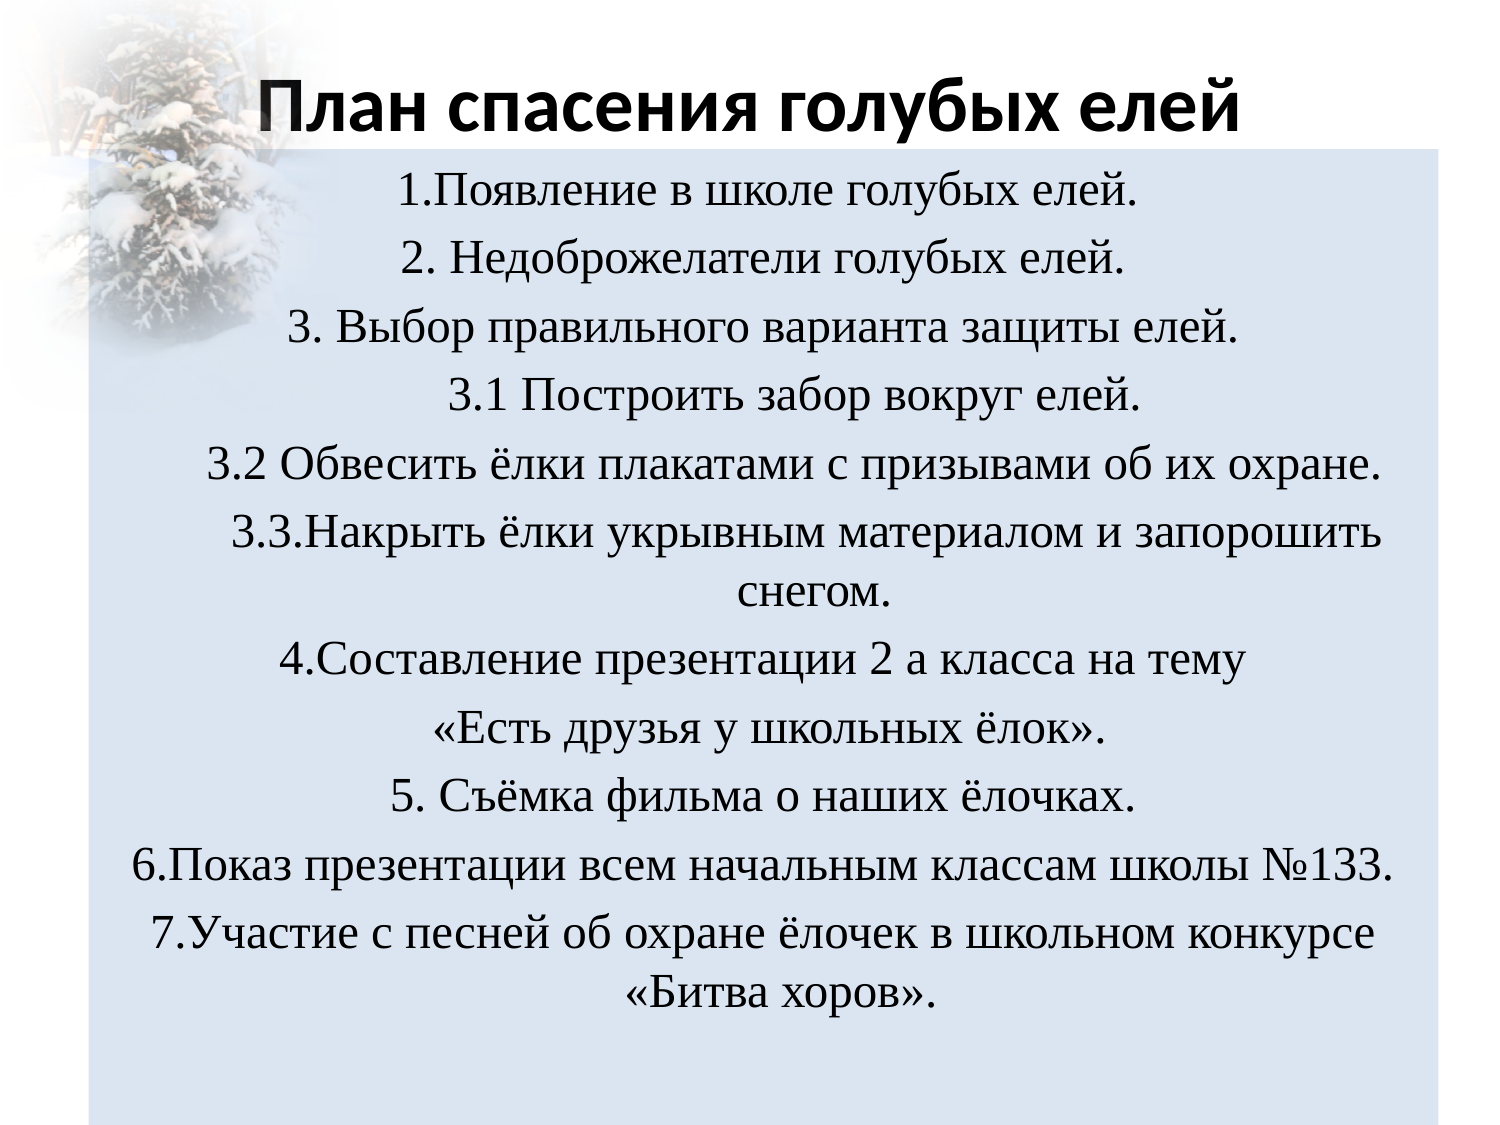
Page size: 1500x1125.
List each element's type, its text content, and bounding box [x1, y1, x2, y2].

picture [0, 0, 342, 417]
title План спасения голубых елей [345, 45, 1425, 149]
list 1.Появление в школе голубых елей. 2. Недоброжелатели голубых елей. 3. Выбор правильного варианта защиты елей. 3.1 Построить забор вокруг елей. 3.2 Обвесить ёлки плакатами с призывами об их охране. 3.3.Накрыть ёлки укрывным материалом и запорошить снегом. 4.Составление презентации 2 а класса на тему «Есть друзья у школьных ёлок». 5. Съёмка фильма о наших ёлочках. 6.Показ презентации всем начальным классам школы №133. 7.Участие с песней об охране ёлочек в школьном конкурсе «Битва хоров». [88, 149, 1439, 1125]
